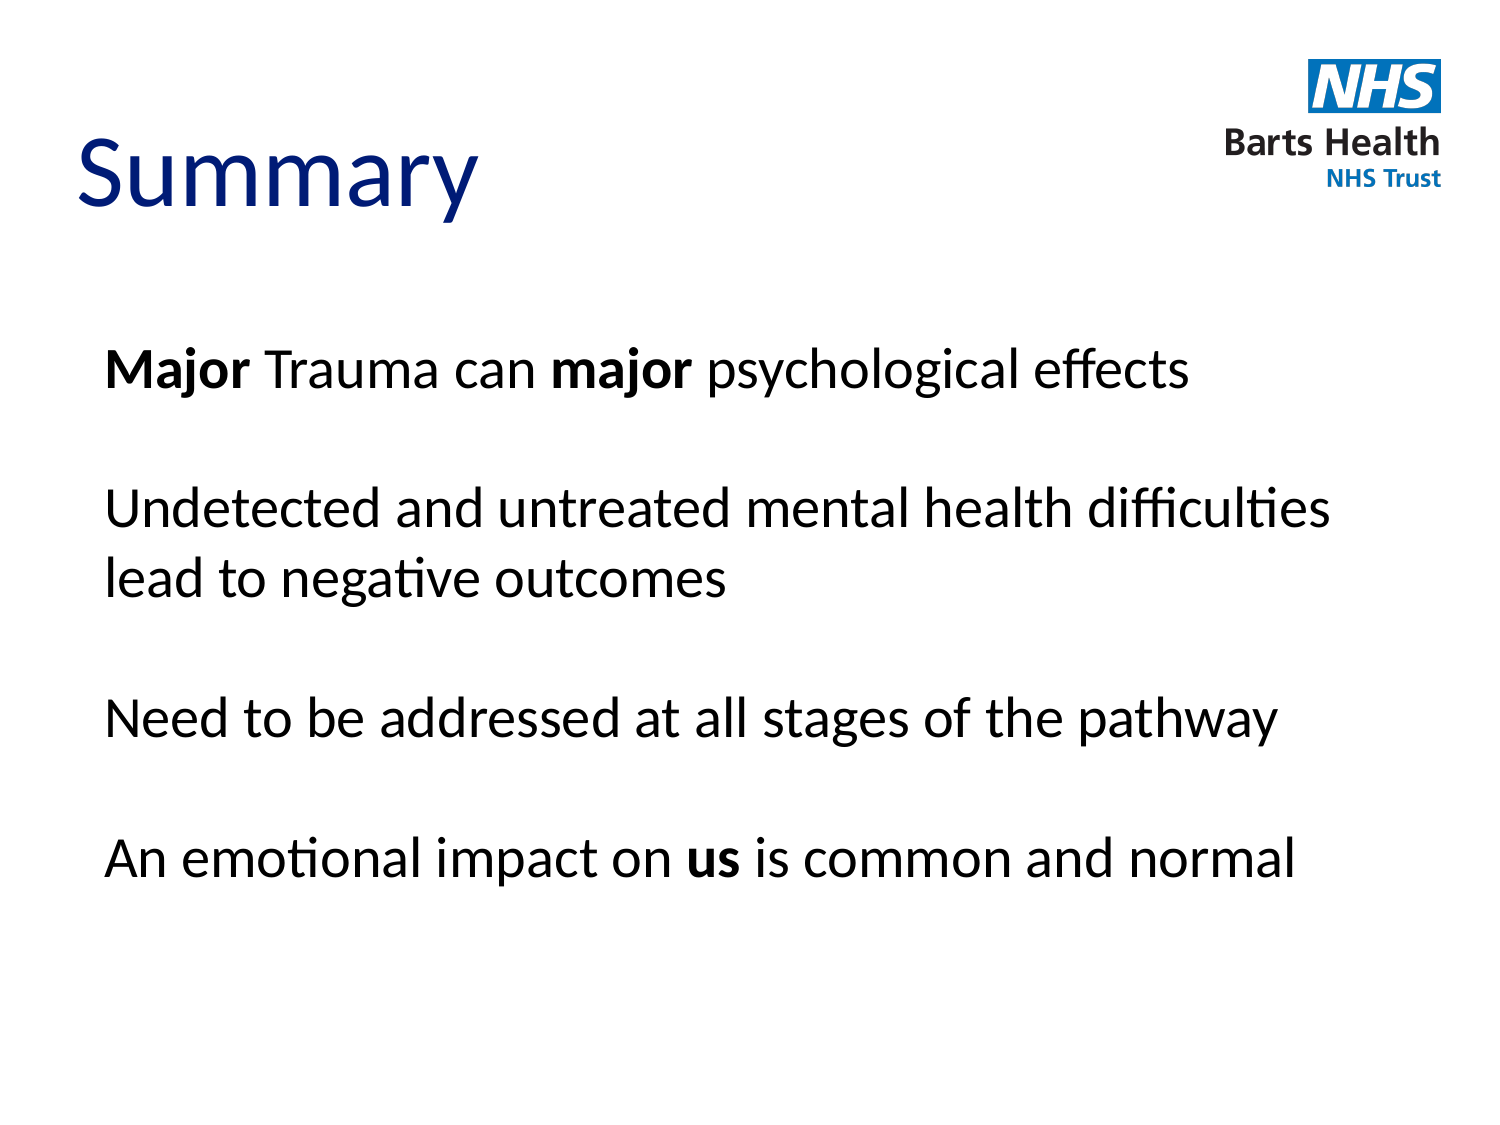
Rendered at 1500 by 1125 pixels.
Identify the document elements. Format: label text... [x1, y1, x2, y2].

title Summary [76, 101, 1368, 228]
picture [1226, 59, 1441, 187]
list Major Trauma can major psychological effects Undetected and untreated mental health difficulties lead to negative outcomes Need to be addressed at all stages of the pathway An emotional impact on us is common and normal [104, 329, 1396, 896]
